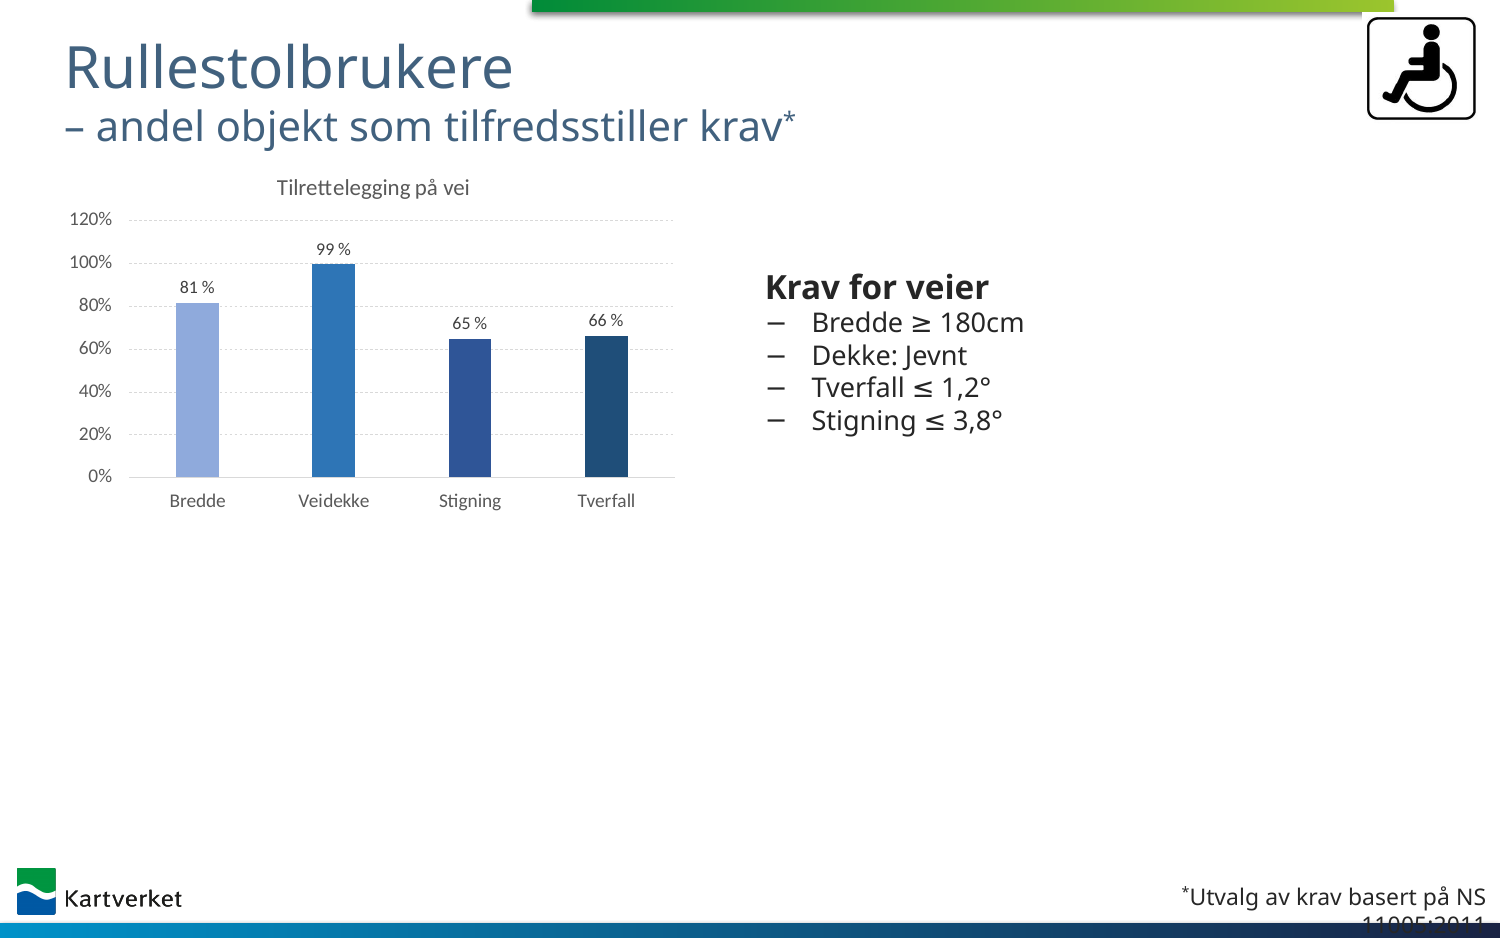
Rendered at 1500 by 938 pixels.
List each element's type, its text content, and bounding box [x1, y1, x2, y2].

text_box *Utvalg av krav basert på NS 11005:2011 [1068, 873, 1500, 938]
text_box Rullestolbrukere – andel objekt som tilfredsstiller krav* [49, 25, 1431, 158]
text_box Krav for veier Bredde ≥ 180cm Dekke: Jevnt Tverfall ≤ 1,2° Stigning ≤ 3,8° [750, 258, 1234, 444]
picture [1362, 12, 1481, 126]
picture [62, 166, 685, 519]
